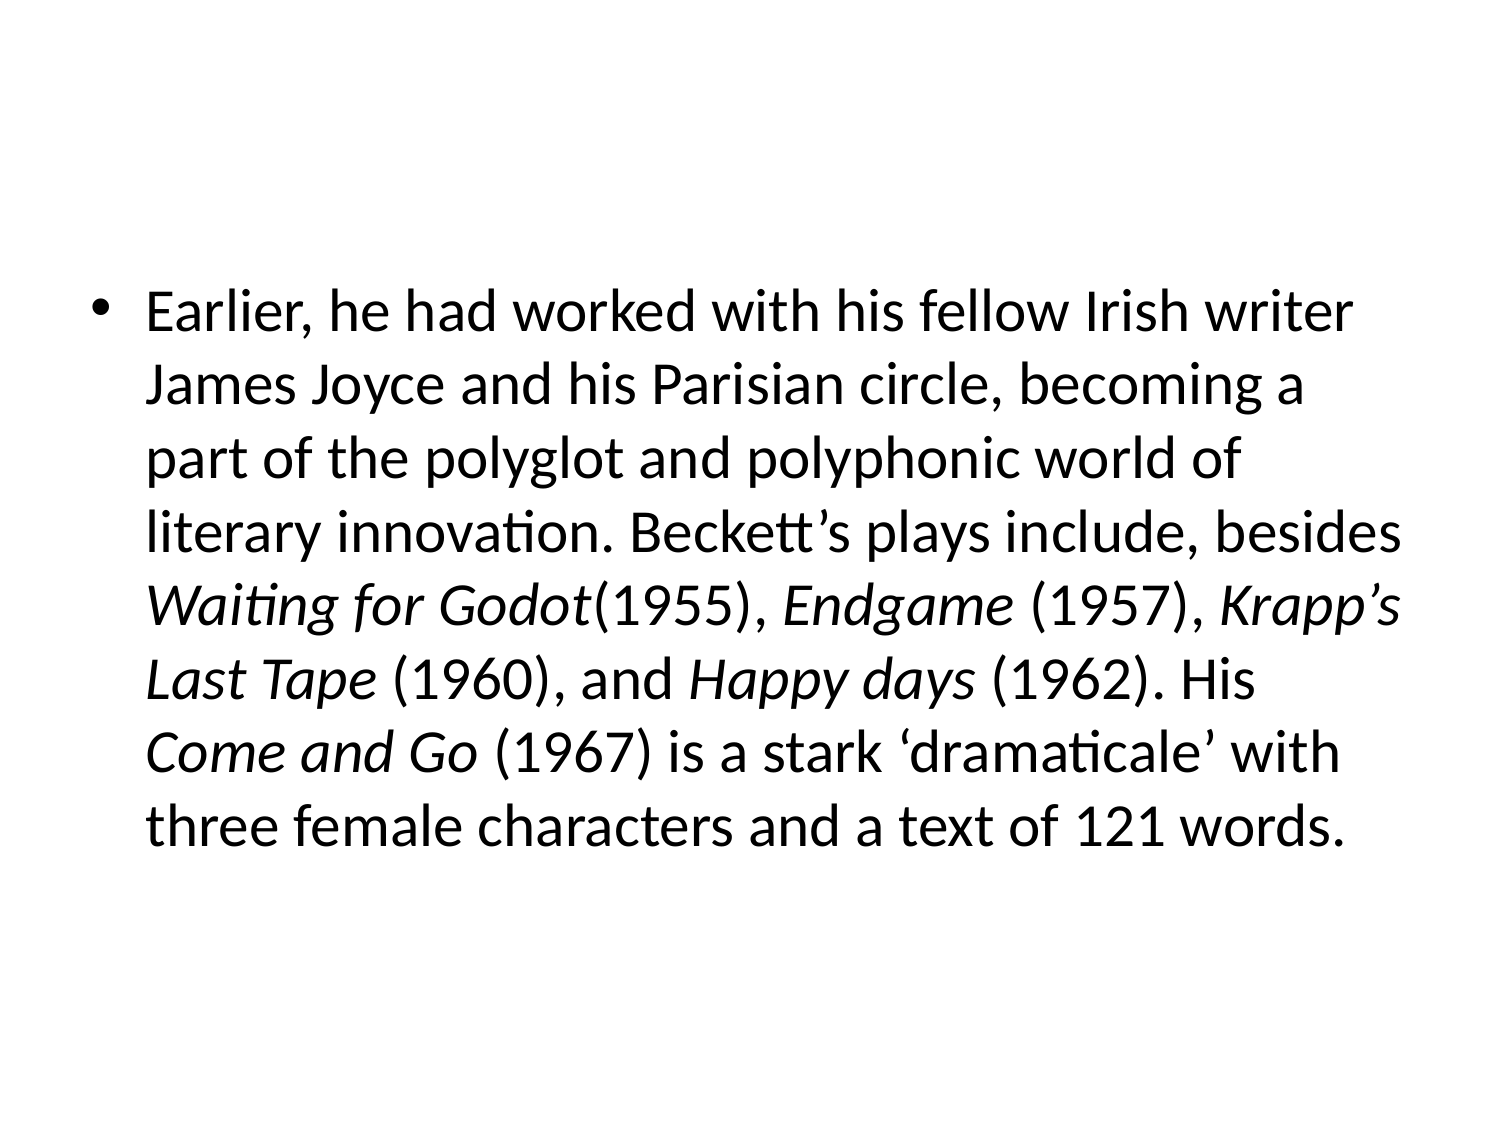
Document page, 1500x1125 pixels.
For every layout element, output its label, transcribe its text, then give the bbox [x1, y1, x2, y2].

list Earlier, he had worked with his fellow Irish writer James Joyce and his Parisian circle, becoming a part of the polyglot and polyphonic world of literary innovation. Beckett’s plays include, besides Waiting for Godot(1955), Endgame (1957), Krapp’s Last Tape (1960), and Happy days (1962). His Come and Go (1967) is a stark ‘dramaticale’ with three female characters and a text of 121 words. [75, 262, 1425, 1005]
